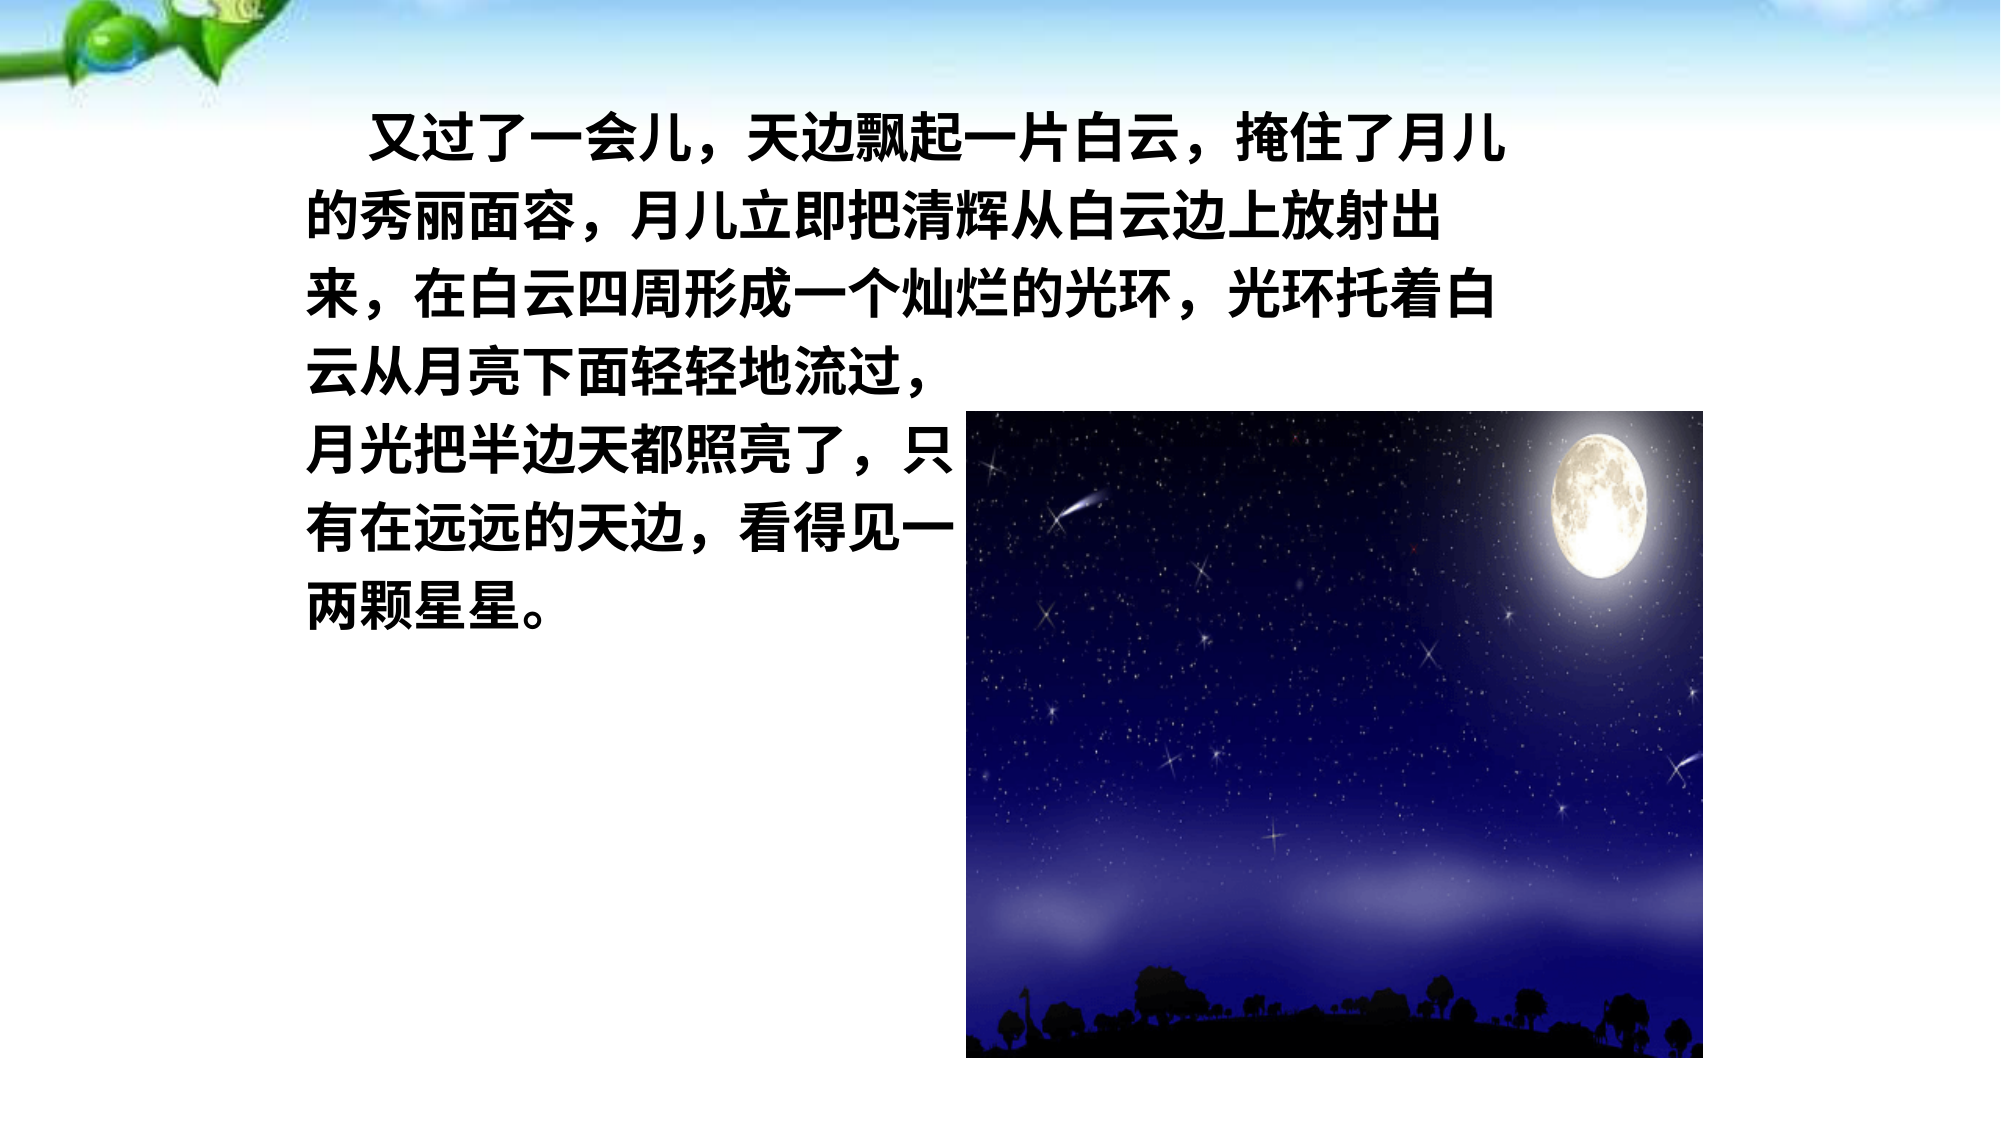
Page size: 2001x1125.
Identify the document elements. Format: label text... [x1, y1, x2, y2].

picture [0, 0, 2001, 1125]
text_box 又过了一会儿，天边飘起一片白云，掩住了月儿的秀丽面容，月儿立即把清辉从白云边上放射出来，在白云四周形成一个灿烂的光环，光环托着白云从月亮下面轻轻地流过， 月光把半边天都照亮了，只 有在远远的天边，看得见一 两颗星星。 [293, 84, 1558, 642]
